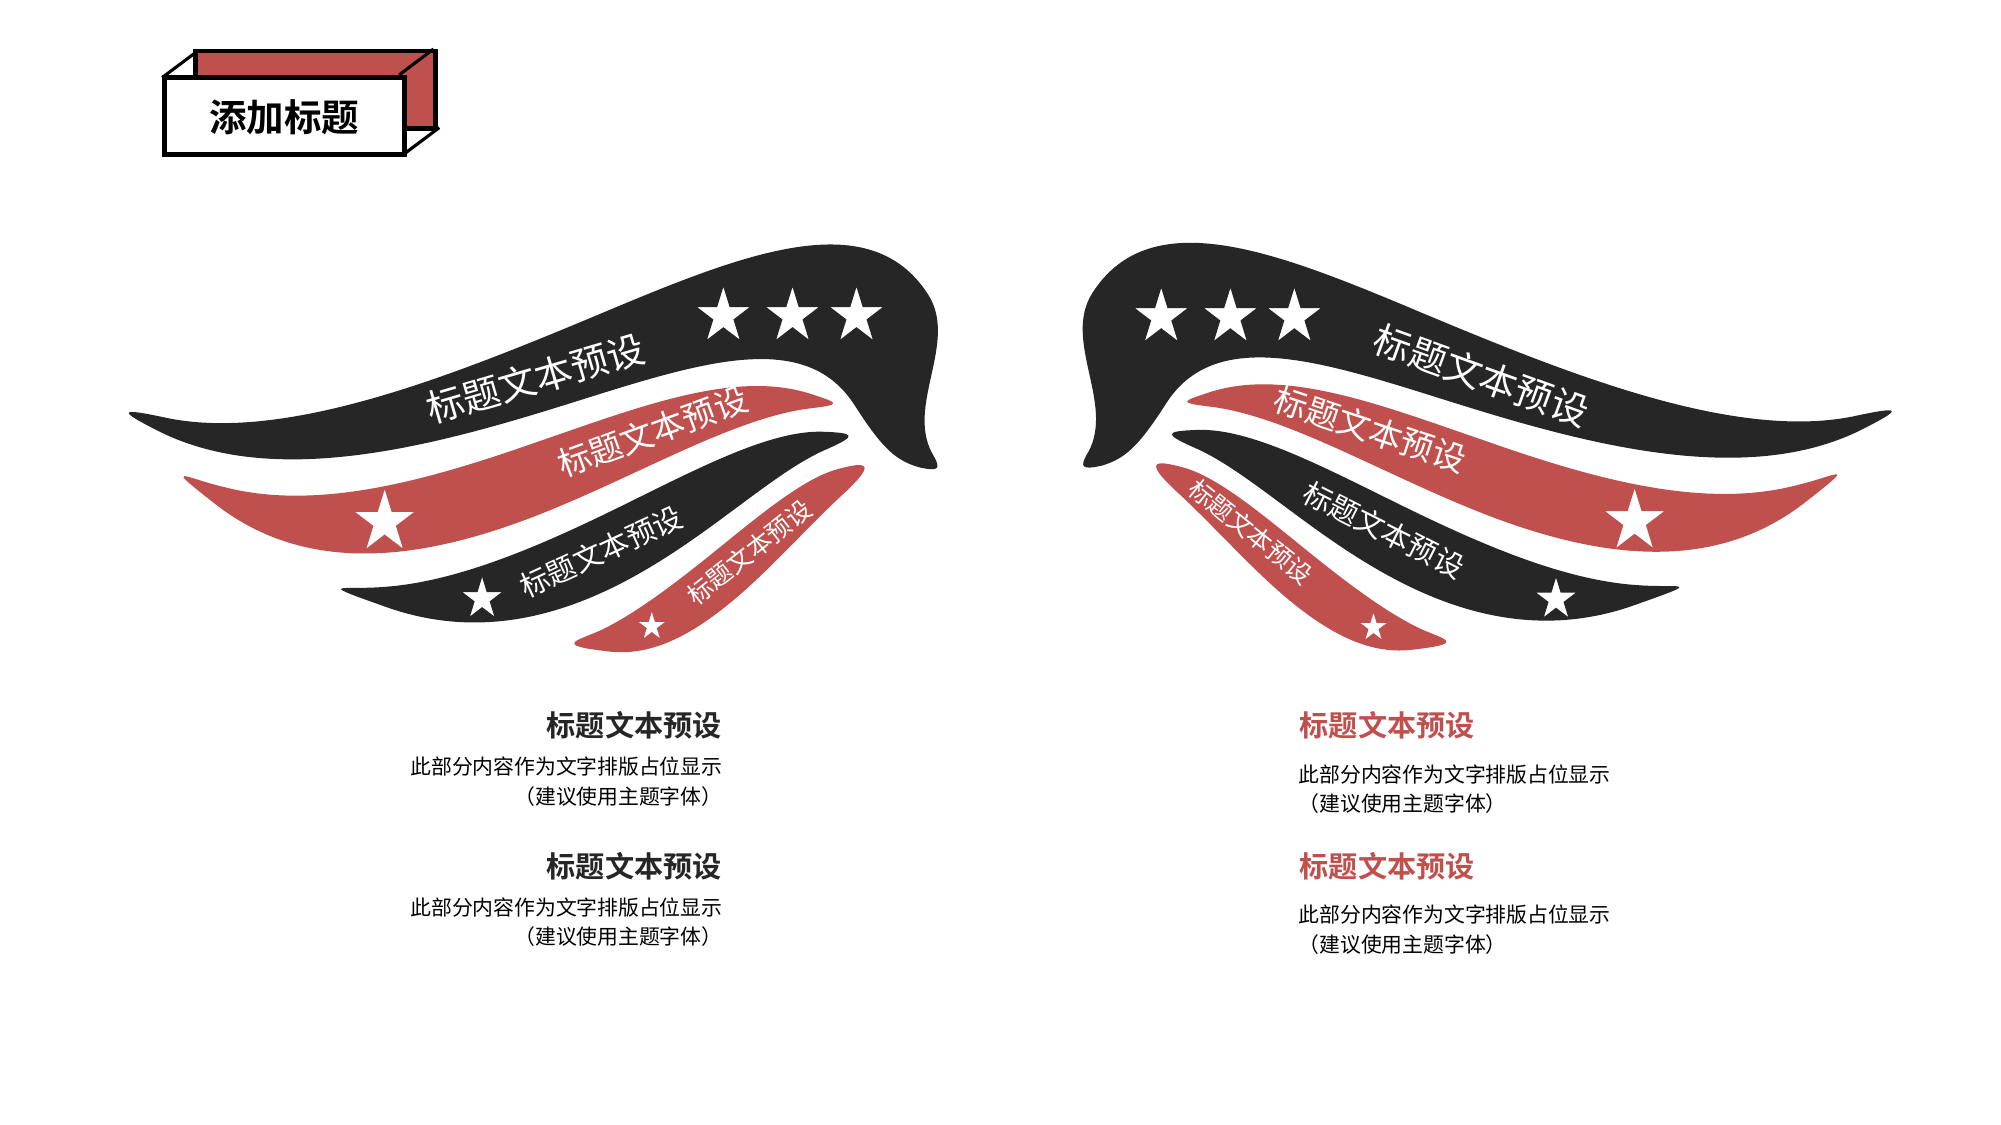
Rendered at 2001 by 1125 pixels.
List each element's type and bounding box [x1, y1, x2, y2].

text_box [128, 244, 1872, 970]
text_box [162, 48, 440, 155]
